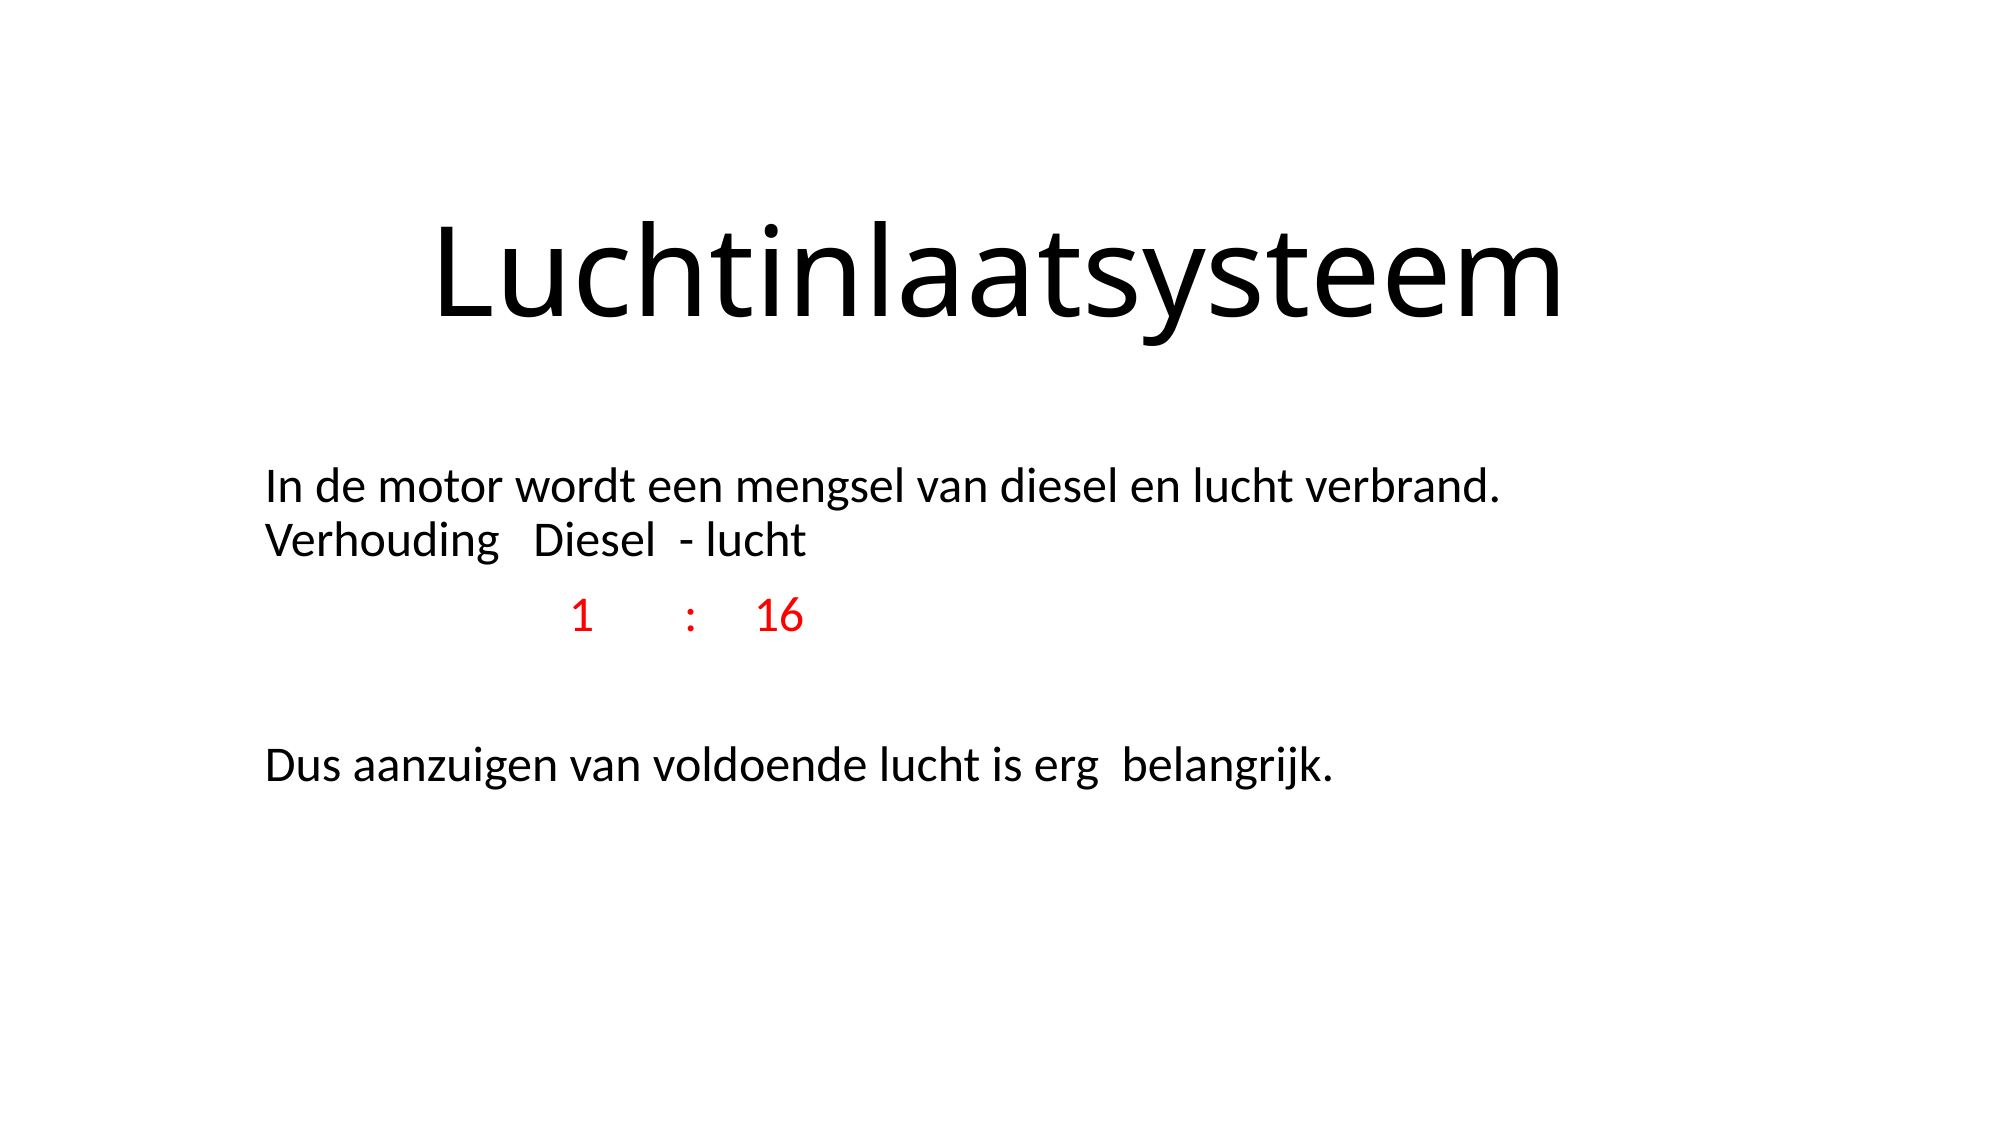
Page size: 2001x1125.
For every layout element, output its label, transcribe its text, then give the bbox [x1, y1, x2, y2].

subtitle In de motor wordt een mengsel van diesel en lucht verbrand. Verhouding Diesel - lucht 1 : 16 Dus aanzuigen van voldoende lucht is erg belangrijk. [249, 452, 1750, 863]
title Luchtinlaatsysteem [249, 128, 1750, 351]
